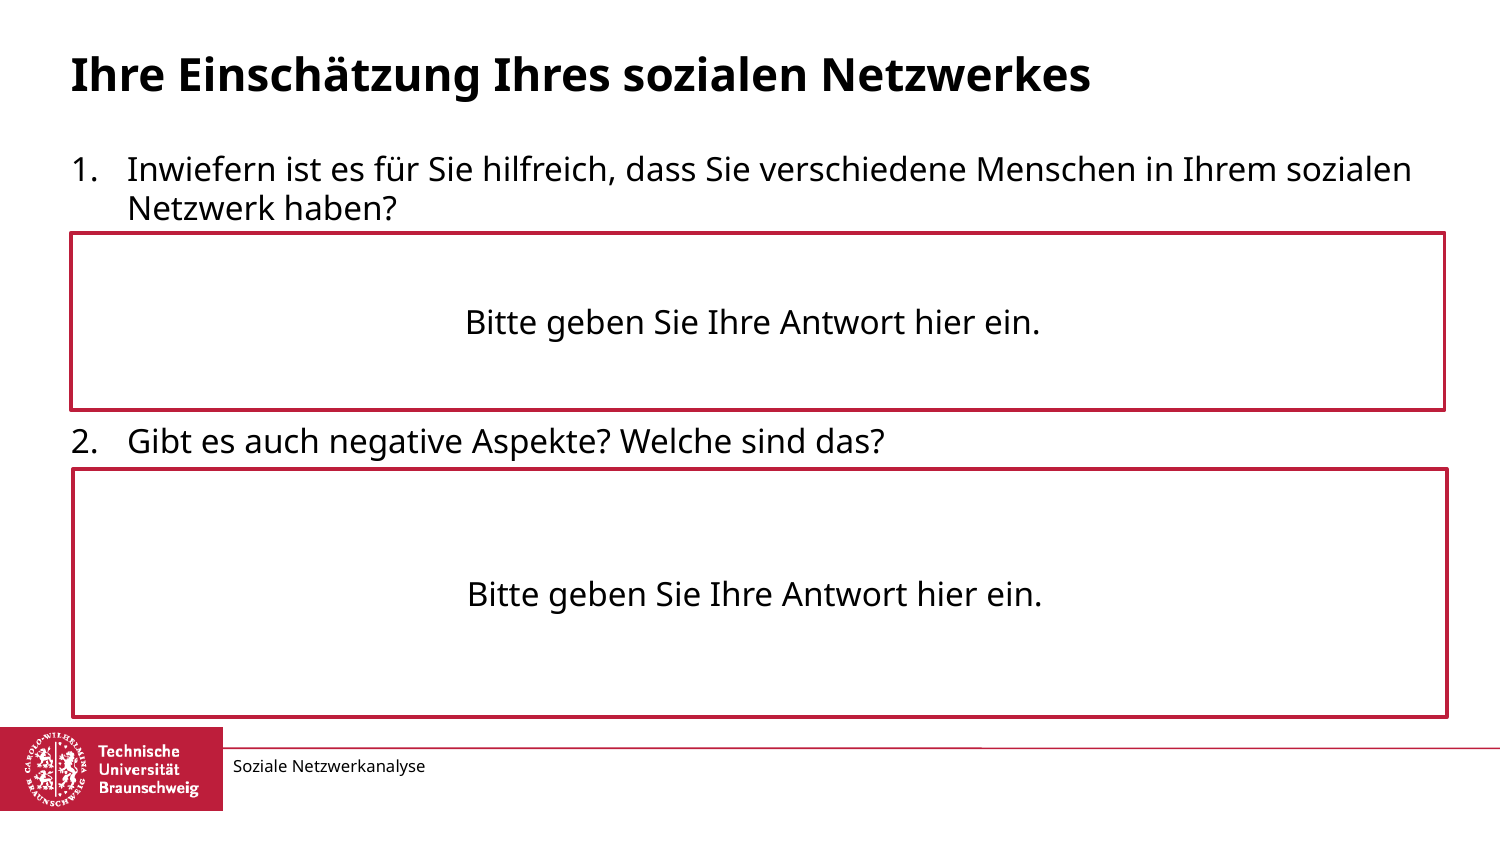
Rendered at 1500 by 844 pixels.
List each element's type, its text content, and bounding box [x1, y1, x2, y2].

text_box Bitte geben Sie Ihre Antwort hier ein. [69, 231, 1446, 411]
list Inwiefern ist es für Sie hilfreich, dass Sie verschiedene Menschen in Ihrem sozialen Netzwerk haben? Gibt es auch negative Aspekte? Welche sind das? [70, 411, 1445, 709]
text_box Bitte geben Sie Ihre Antwort hier ein. [71, 468, 1448, 719]
list Inwiefern ist es für Sie hilfreich, dass Sie verschiedene Menschen in Ihrem sozialen Netzwerk haben? Gibt es auch negative Aspekte? Welche sind das? [70, 147, 1445, 231]
picture [0, 727, 223, 811]
title Ihre Einschätzung Ihres sozialen Netzwerkes [70, 13, 1445, 102]
